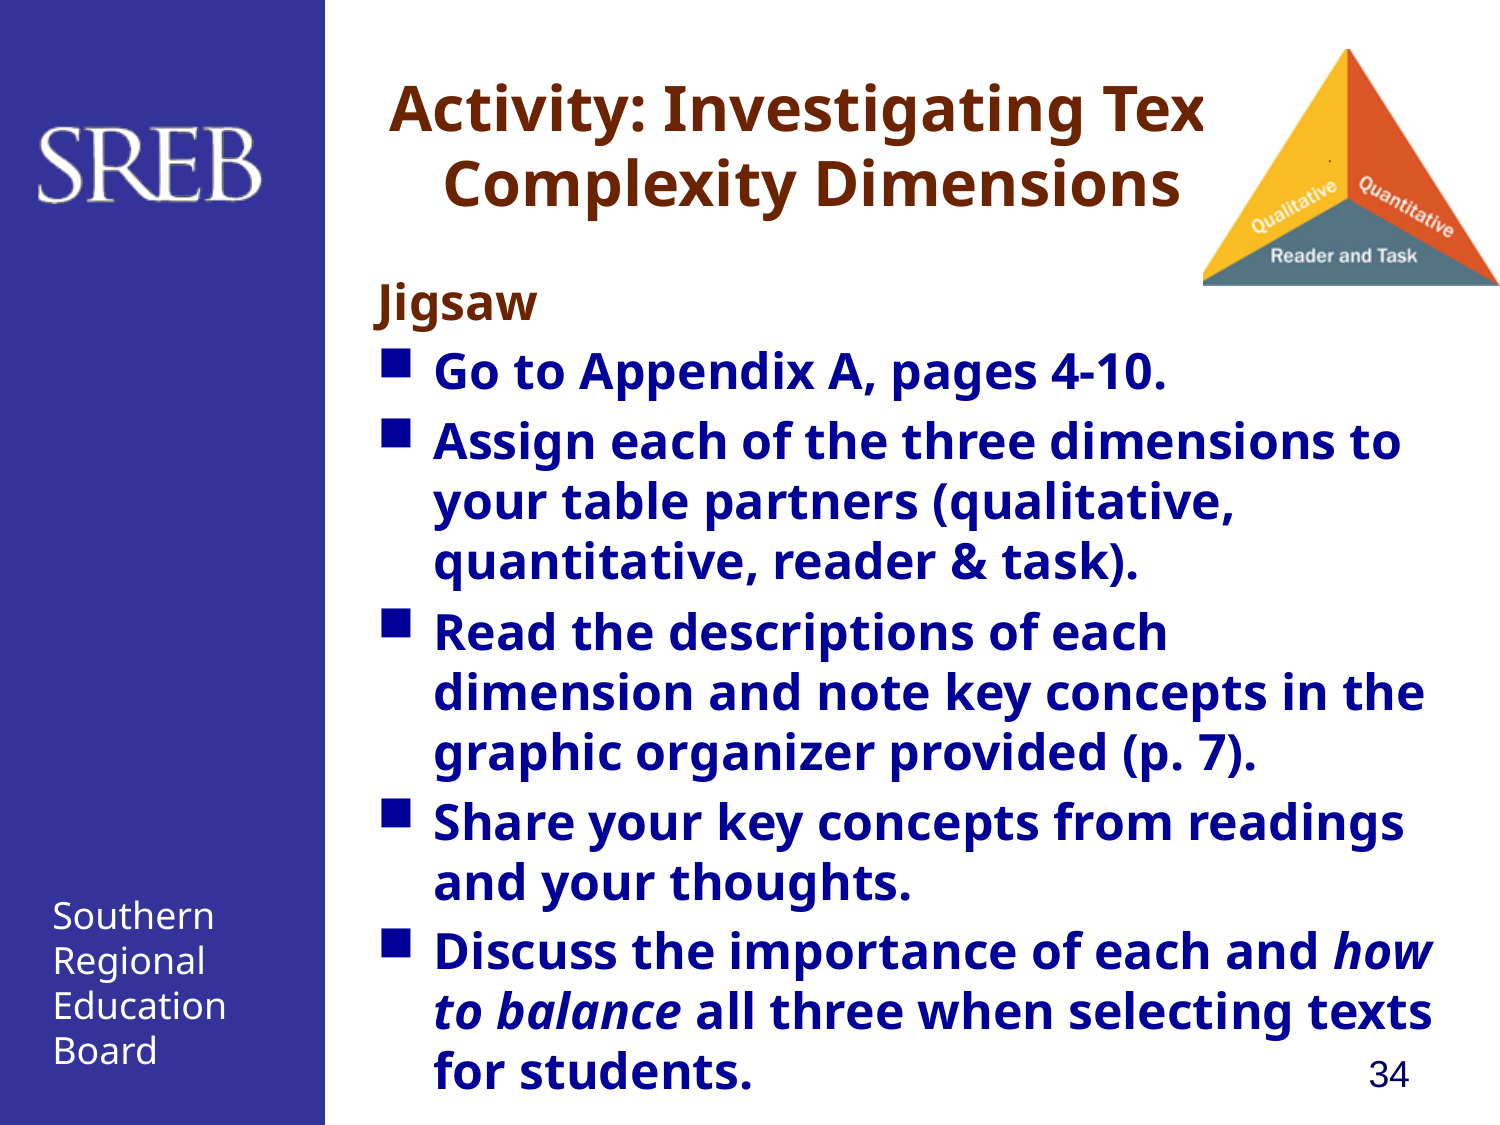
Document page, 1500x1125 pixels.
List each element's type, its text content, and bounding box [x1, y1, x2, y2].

picture [37, 124, 263, 204]
list Jigsaw Go to Appendix A, pages 4-10. Assign each of the three dimensions to your table partners (qualitative, quantitative, reader & task). Read the descriptions of each dimension and note key concepts in the graphic organizer provided (p. 7). Share your key concepts from readings and your thoughts. Discuss the importance of each and how to balance all three when selecting texts for students. [362, 262, 1451, 1013]
slide_number 34 [1299, 1042, 1426, 1103]
title Activity: Investigating Text Complexity Dimensions [362, 49, 1202, 238]
picture [1203, 49, 1500, 286]
